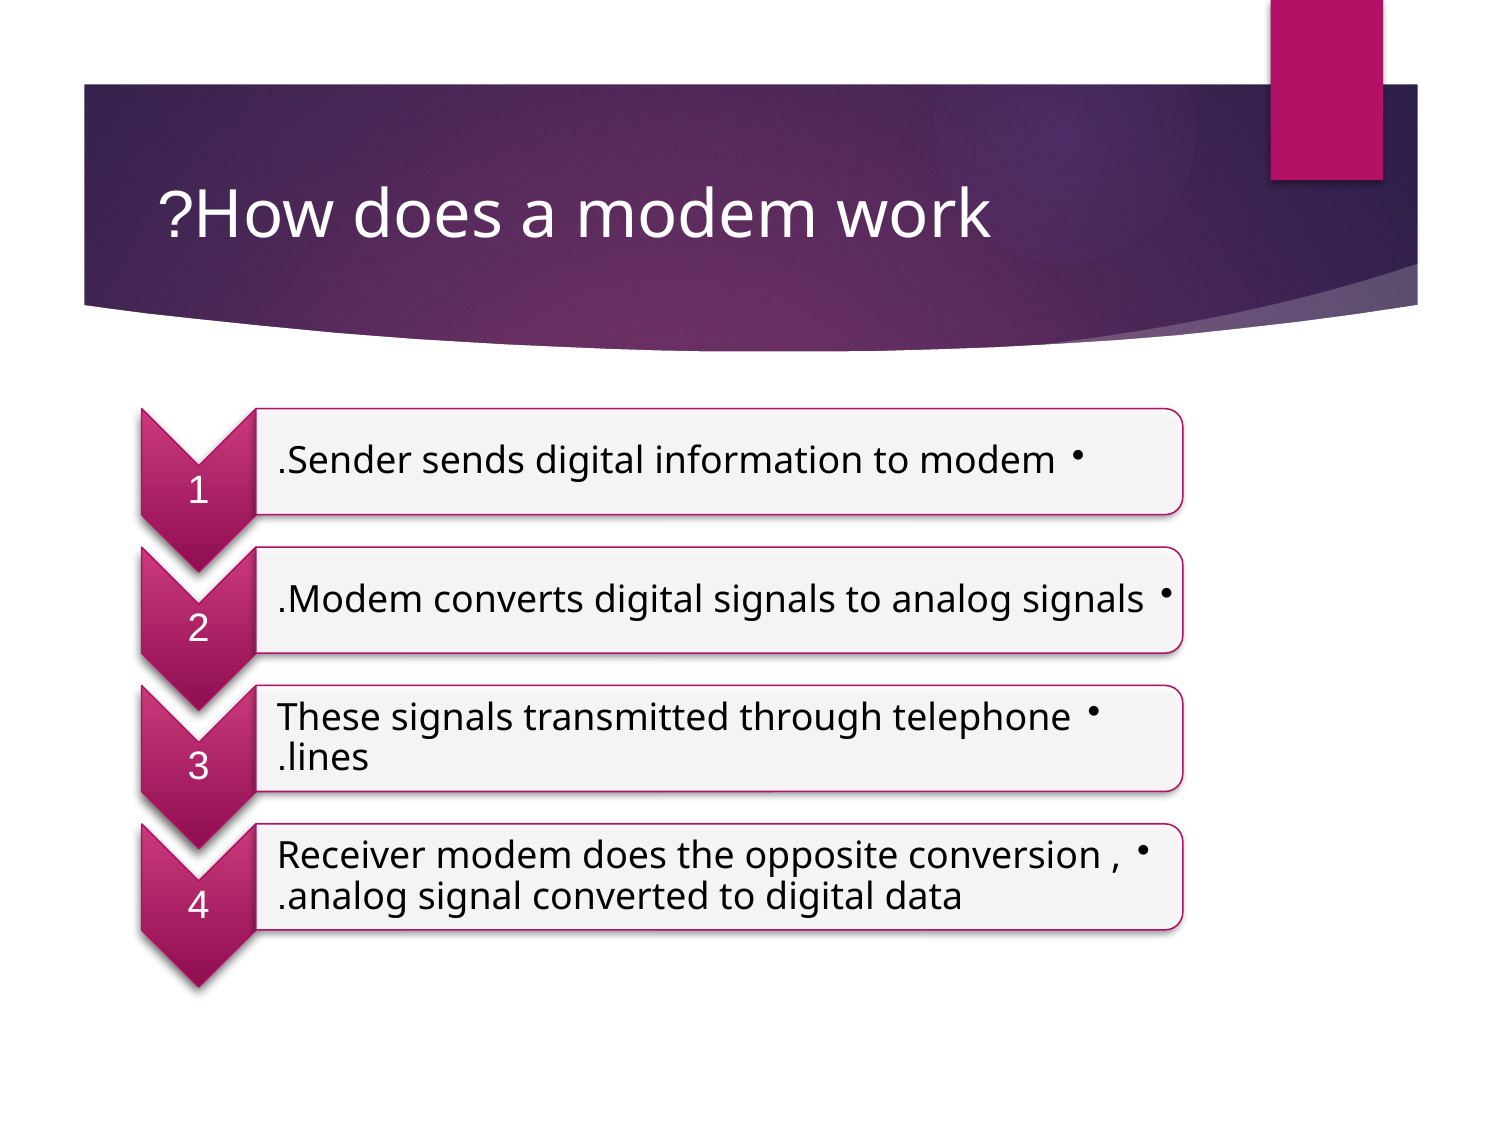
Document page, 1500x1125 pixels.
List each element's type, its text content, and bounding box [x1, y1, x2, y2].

title How does a modem work? [142, 152, 1183, 269]
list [141, 408, 1183, 988]
